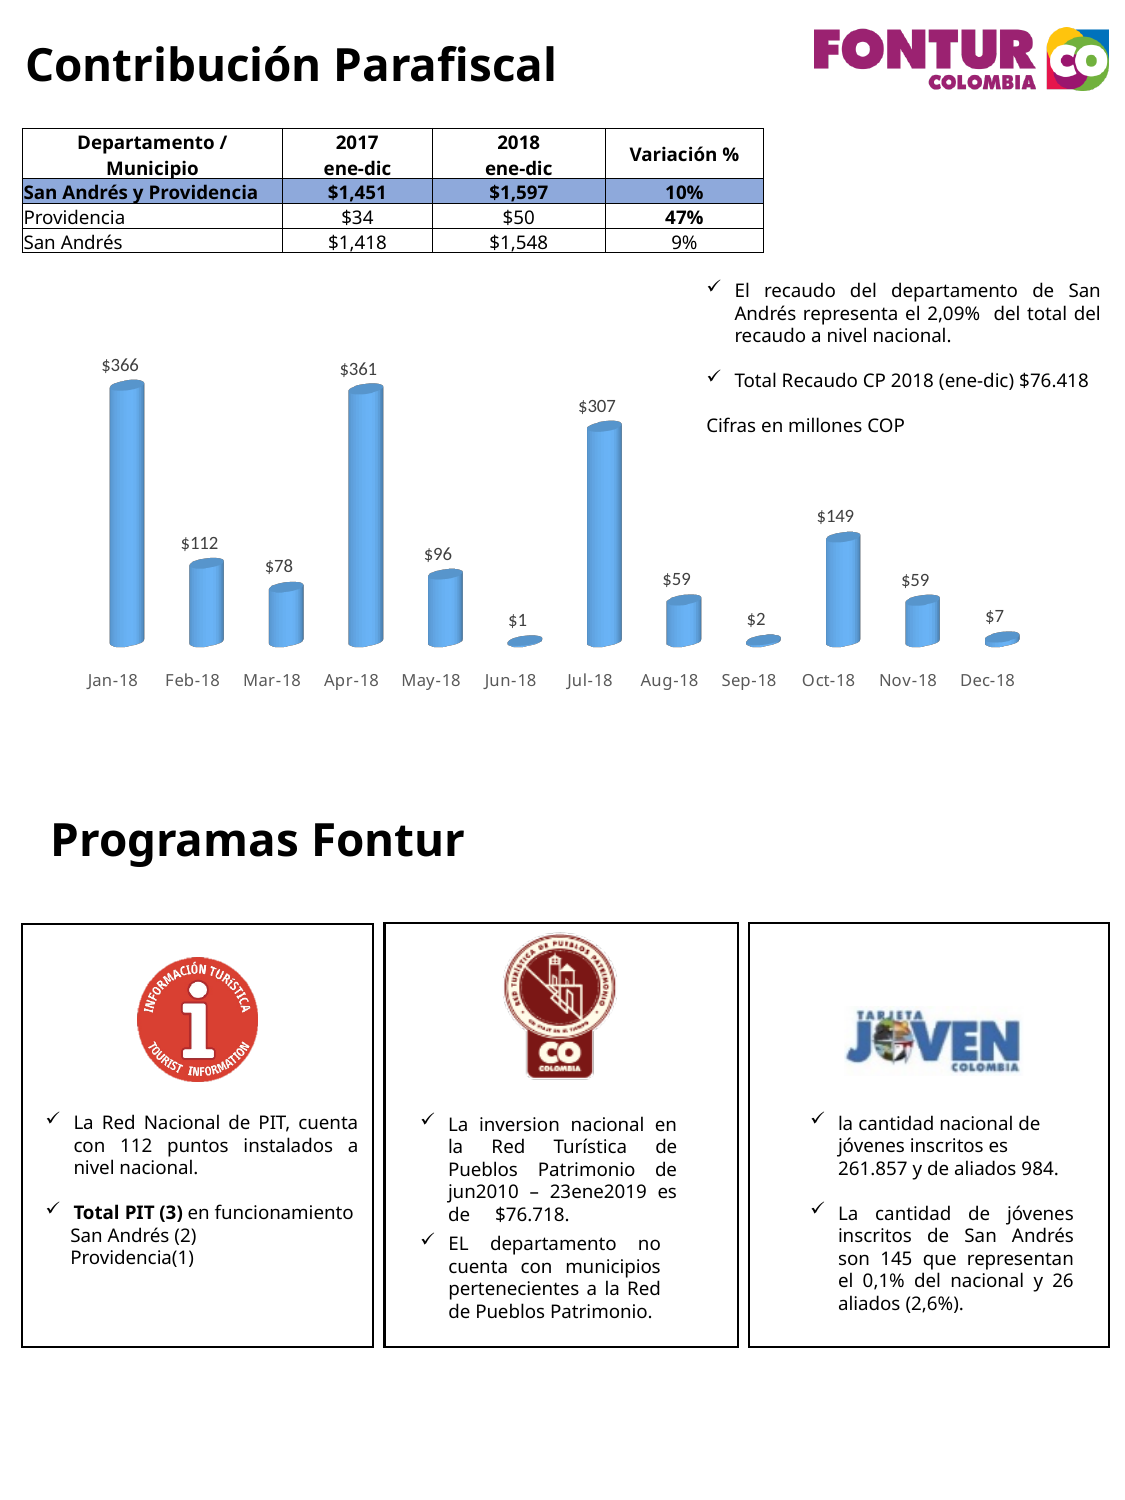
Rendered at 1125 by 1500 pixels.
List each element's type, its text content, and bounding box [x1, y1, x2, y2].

text_box El recaudo del departamento de San Andrés representa el 2,09% del total del recaudo a nivel nacional. Total Recaudo CP 2018 (ene-dic) $76.418 Cifras en millones COP [691, 271, 1116, 444]
table_cell $1,451 [283, 179, 432, 203]
text_box la cantidad nacional de jóvenes inscritos es 261.857 y de aliados 984. La cantidad de jóvenes inscritos de San Andrés son 145 que representan el 0,1% del nacional y 26 aliados (2,6%). [795, 1081, 1089, 1322]
picture [502, 930, 618, 1082]
table_header Variación % [606, 129, 763, 178]
table_cell $1,548 [433, 229, 605, 252]
table_header 2018 ene-dic [433, 129, 605, 178]
table_cell $34 [283, 204, 432, 228]
table_cell San Andrés y Providencia [23, 179, 282, 203]
picture [843, 1006, 1024, 1076]
text_box [383, 922, 739, 1348]
text_box 222 [21, 923, 374, 1348]
table_cell 10% [606, 179, 763, 203]
table_cell $1,418 [283, 229, 432, 252]
text_box La Red Nacional de PIT, cuenta con 112 puntos instalados a nivel nacional. Total PIT (3) en funcionamiento San Andrés (2) Providencia(1) [30, 1103, 373, 1276]
table_header 2017 ene-dic [283, 129, 432, 178]
text_box Contribución Parafiscal [0, 34, 598, 91]
text_box EL departamento no cuenta con municipios pertenecientes a la Red de Pueblos Patrimonio. [405, 1224, 676, 1330]
text_box [748, 922, 1110, 1348]
table_cell San Andrés [23, 229, 282, 252]
text_box Programas Fontur [0, 809, 564, 865]
picture [137, 957, 258, 1082]
table_cell $1,597 [433, 179, 605, 203]
table_cell 47% [606, 204, 763, 228]
table_cell $50 [433, 204, 605, 228]
picture [814, 27, 1109, 91]
text_box La inversion nacional en la Red Turística de Pueblos Patrimonio de jun2010 – 23ene2019 es de $76.718. [405, 1105, 692, 1233]
chart [21, 343, 1107, 699]
table_header Departamento / Municipio [23, 129, 282, 178]
table_cell Providencia [23, 204, 282, 228]
table_cell 9% [606, 229, 763, 252]
